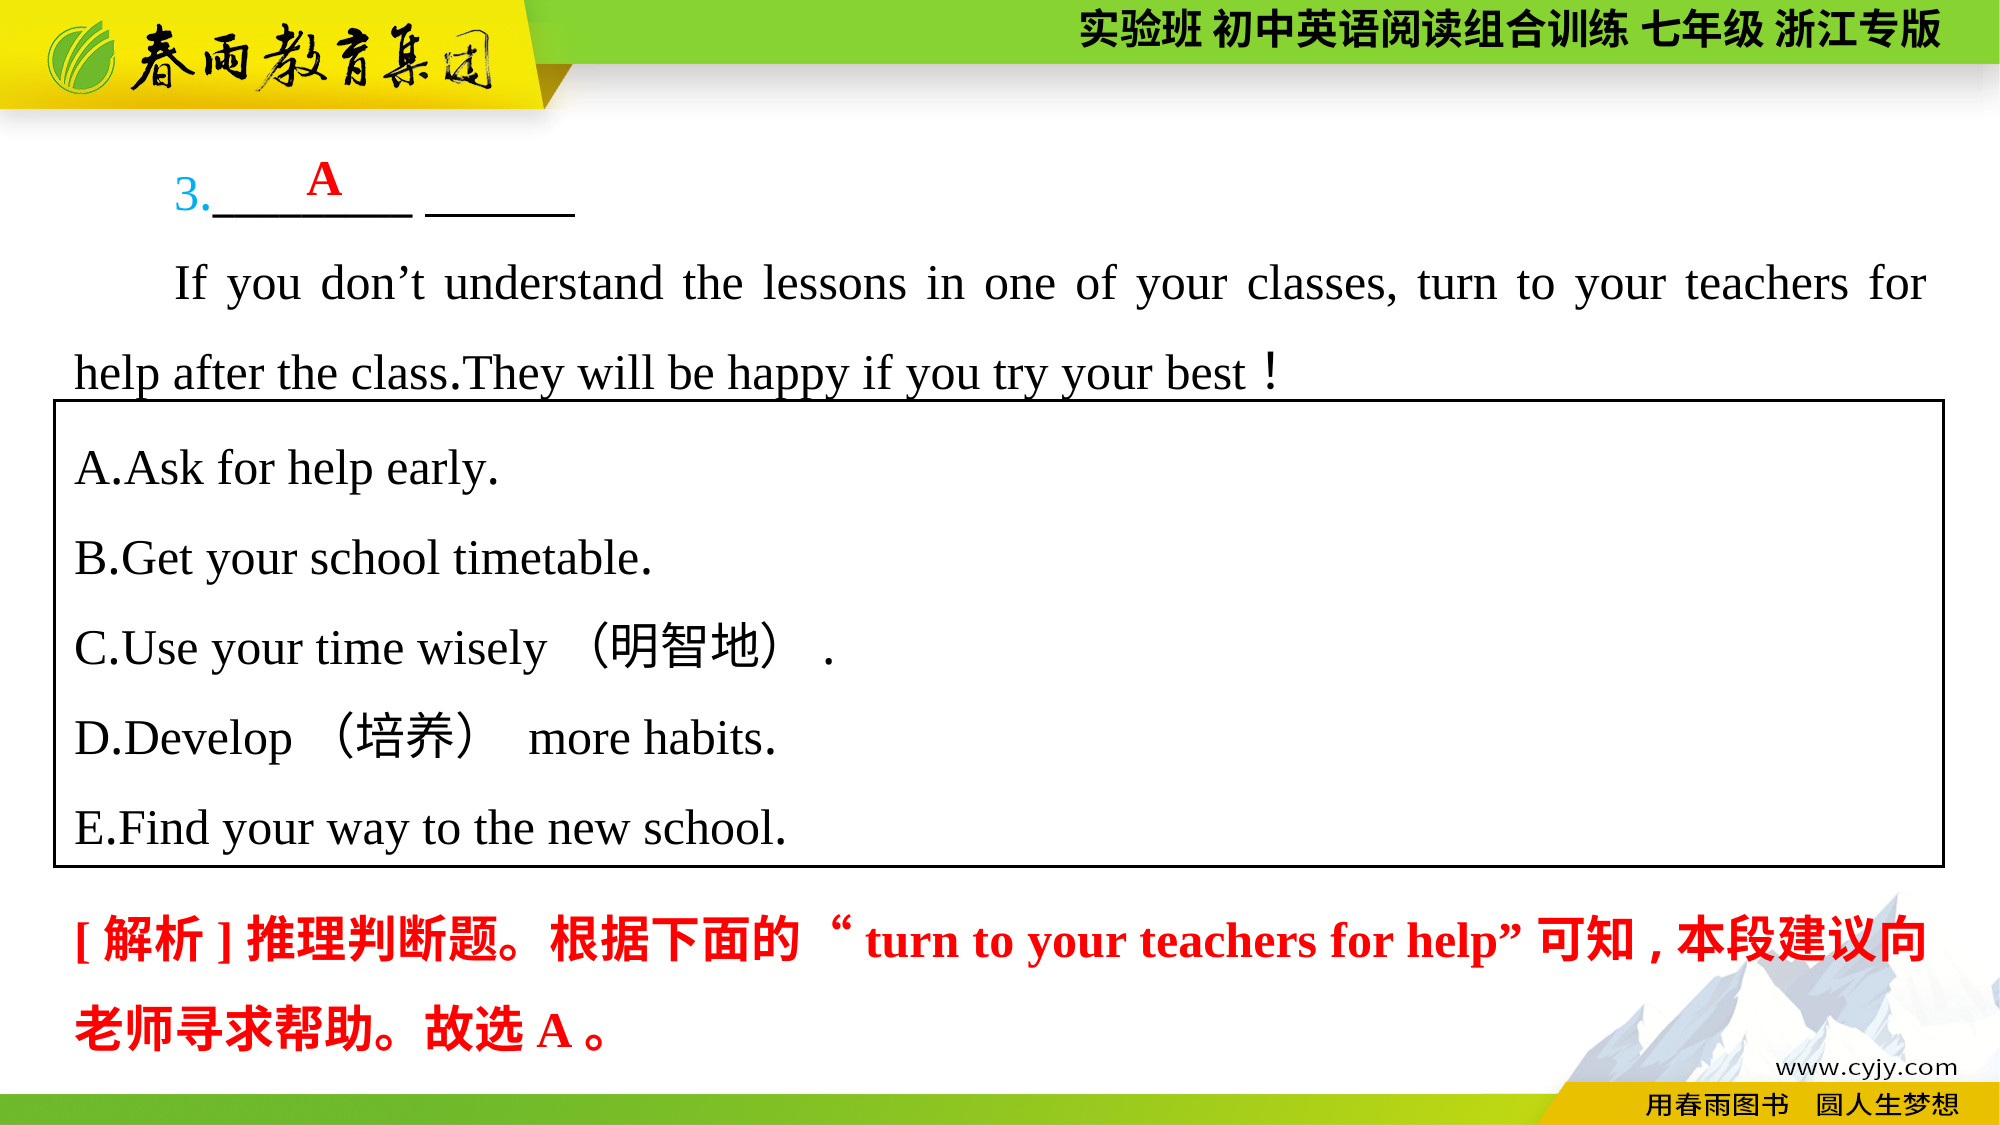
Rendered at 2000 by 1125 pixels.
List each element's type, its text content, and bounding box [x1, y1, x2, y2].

text_box [解析]推理判断题。根据下面的“turn to your teachers for help”可知,本段建议向老师寻求帮助。故选A。 [59, 869, 1944, 1065]
picture [0, 0, 2000, 1125]
list 3._________ If you don’t understand the lessons in one of your classes, turn to your teachers for help after the class.They will be happy if you try your best！ [59, 122, 1944, 397]
text_box A [291, 138, 358, 214]
text_box [54, 400, 1944, 867]
